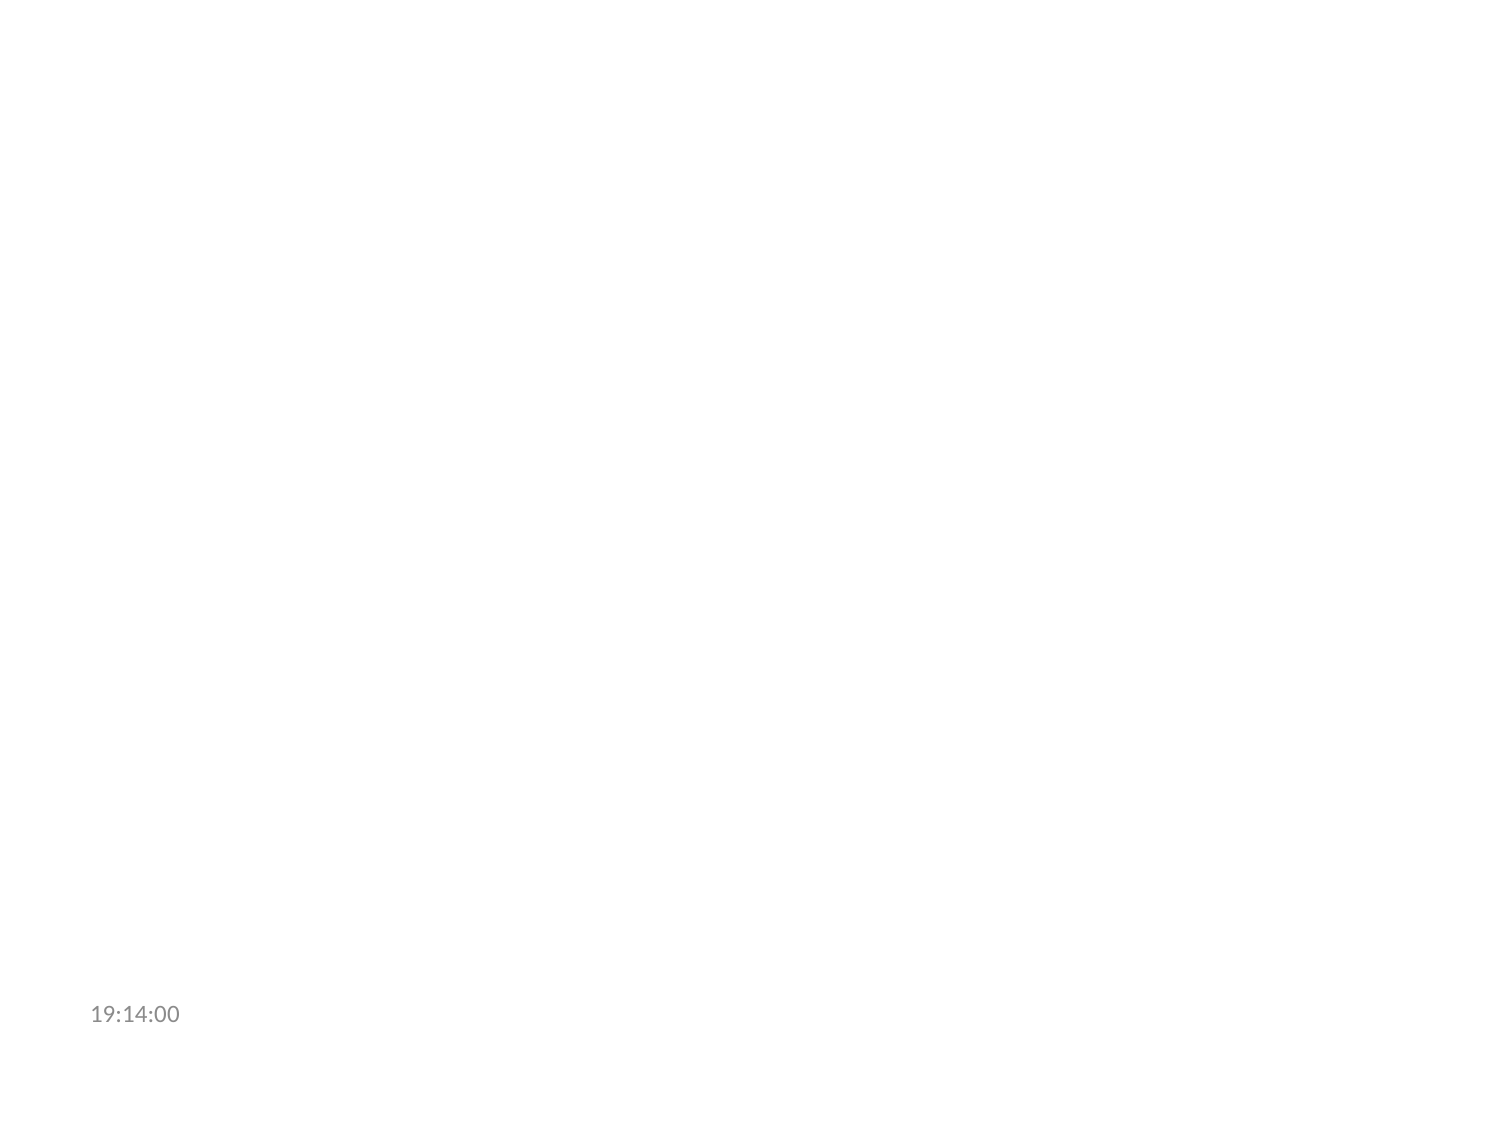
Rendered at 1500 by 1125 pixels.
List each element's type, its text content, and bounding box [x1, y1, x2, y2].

text_box 15:35:09 [75, 982, 425, 1043]
